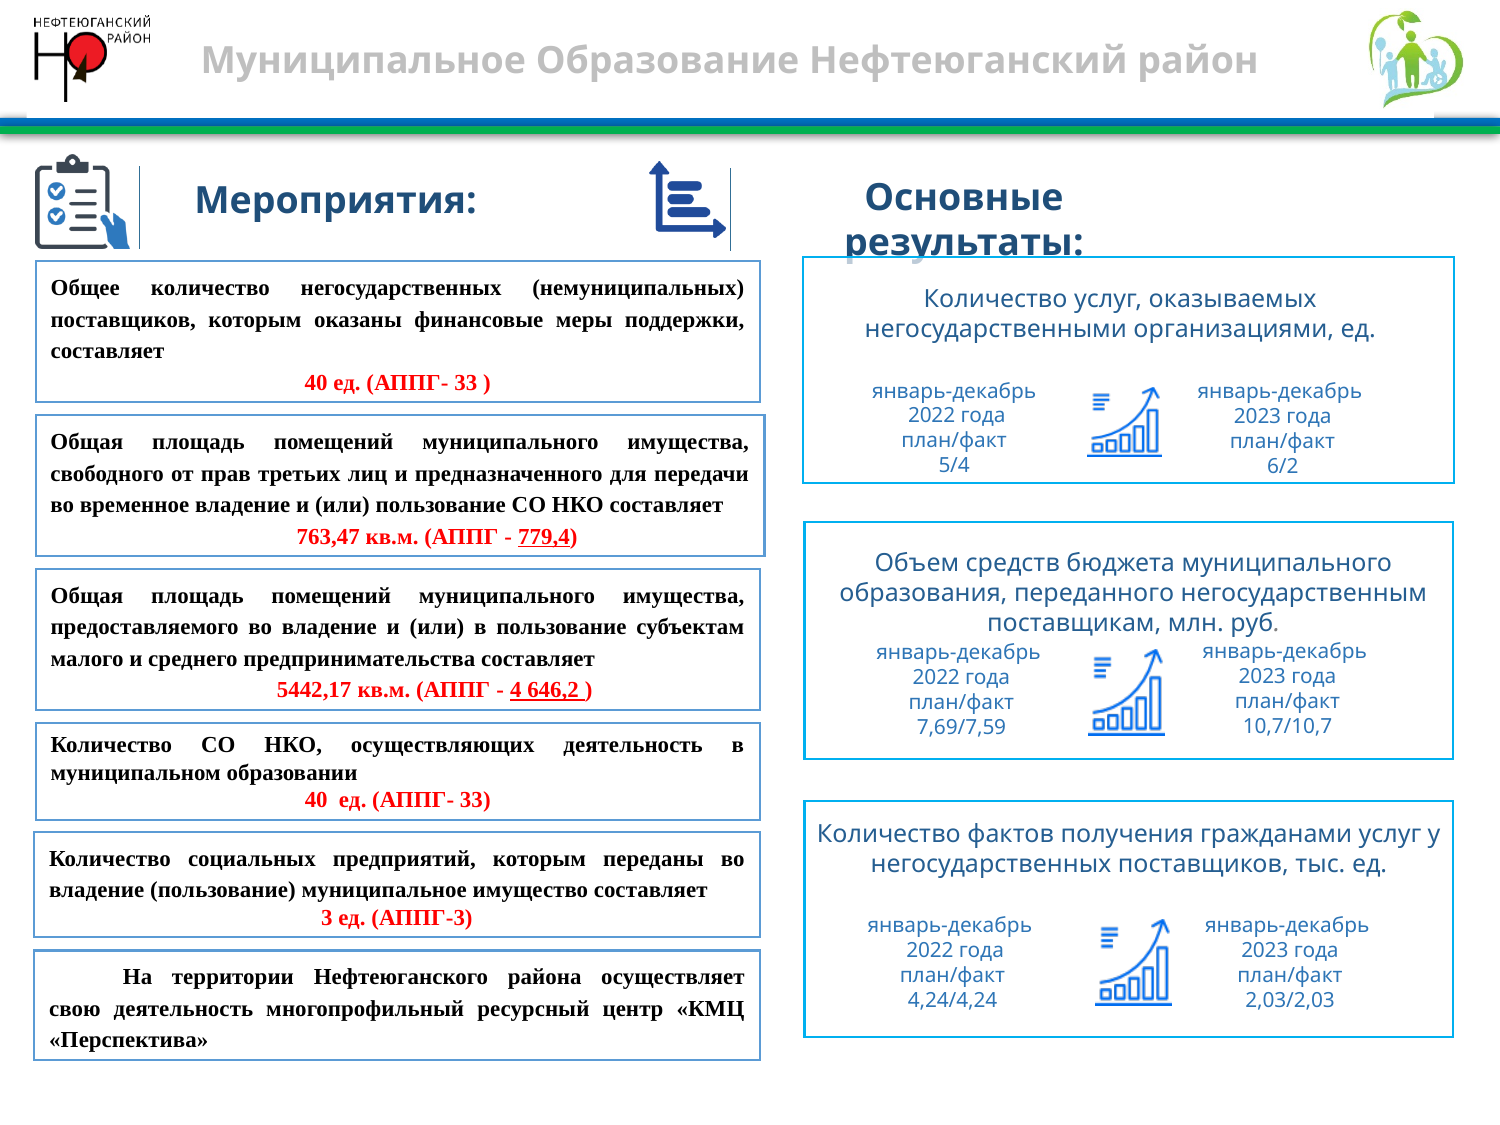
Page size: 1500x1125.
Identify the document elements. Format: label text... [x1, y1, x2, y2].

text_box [0, 117, 1500, 134]
text_box [803, 644, 1454, 760]
text_box На территории Нефтеюганского района осуществляет свою деятельность многопрофильный ресурсный центр «КМЦ «Перспектива» [33, 949, 761, 1061]
text_box [802, 256, 1455, 484]
text_box Общее количество негосударственных (немуниципальных) поставщиков, которым оказаны финансовые меры поддержки, составляет 40 ед. (АППГ- 33 ) [35, 260, 761, 403]
text_box январь-декабрь 2022 года план/факт 4,24/4,24 [852, 904, 1053, 1020]
text_box Общая площадь помещений муниципального имущества, предоставляемого во владение и (или) в пользование субъектам малого и среднего предпринимательства составляет 5442,17 кв.м. (АППГ - 4 646,2 ) [35, 568, 761, 711]
picture [1087, 387, 1162, 457]
picture [34, 15, 150, 103]
text_box Муниципальное Образование Нефтеюганский район [26, 0, 1434, 117]
picture [35, 154, 130, 249]
text_box [803, 885, 1454, 1038]
picture [1088, 649, 1165, 736]
text_box Количество СО НКО, осуществляющих деятельность в муниципальном образовании 40 ед. (АППГ- 33) [35, 722, 761, 821]
text_box [803, 521, 1454, 539]
text_box Количество социальных предприятий, которым переданы во владение (пользование) муниципальное имущество составляет 3 ед. (АППГ-3) [33, 831, 761, 938]
text_box январь-декабрь 2023 года план/факт 6/2 [1182, 370, 1383, 486]
picture [1095, 919, 1172, 1006]
text_box январь-декабрь 2022 года план/факт 5/4 [857, 369, 1052, 485]
text_box Мероприятия: [140, 168, 533, 230]
text_box Количество услуг, оказываемых негосударственными организациями, ед. [829, 275, 1412, 380]
text_box Объем средств бюджета муниципального образования, переданного негосударственным поставщикам, млн. руб. [793, 539, 1475, 644]
picture [649, 161, 726, 238]
text_box Общая площадь помещений муниципального имущества, свободного от прав третьих лиц и предназначенного для передачи во временное владение и (или) пользование СО НКО составляет 763,47 кв.м. (АППГ - 779,4) [35, 414, 766, 557]
text_box январь-декабрь 2023 года план/факт 10,7/10,7 [1187, 630, 1388, 745]
text_box [803, 800, 1454, 809]
text_box январь-декабрь 2022 года план/факт 7,69/7,59 [861, 631, 1061, 747]
picture [1368, 8, 1464, 109]
text_box январь-декабрь 2023 года план/факт 2,03/2,03 [1190, 904, 1390, 1020]
text_box Количество фактов получения гражданами услуг у негосударственных поставщиков, тыс. ед. [788, 809, 1470, 885]
text_box Основные результаты: [759, 165, 1169, 272]
